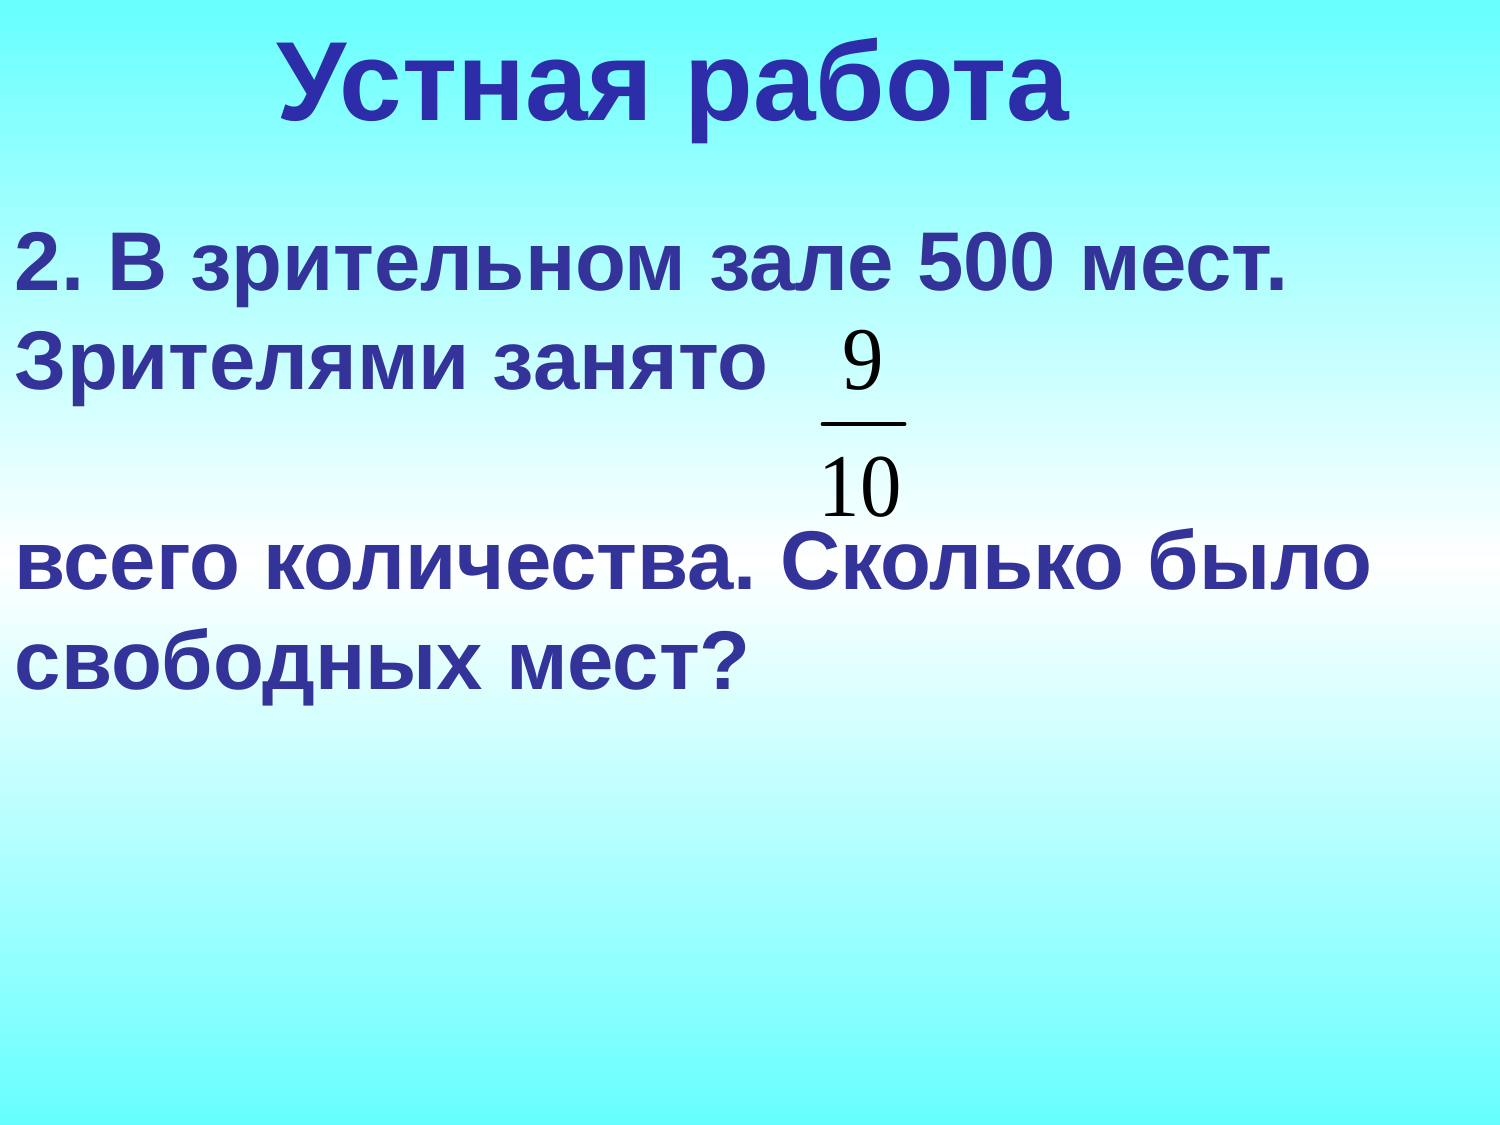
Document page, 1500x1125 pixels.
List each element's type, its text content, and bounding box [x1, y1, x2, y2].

text_box 2. В зрительном зале 500 мест. Зрителями занято всего количества. Сколько было свободных мест? [0, 199, 1500, 714]
text_box Устная работа [261, 0, 1085, 150]
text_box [808, 304, 920, 537]
